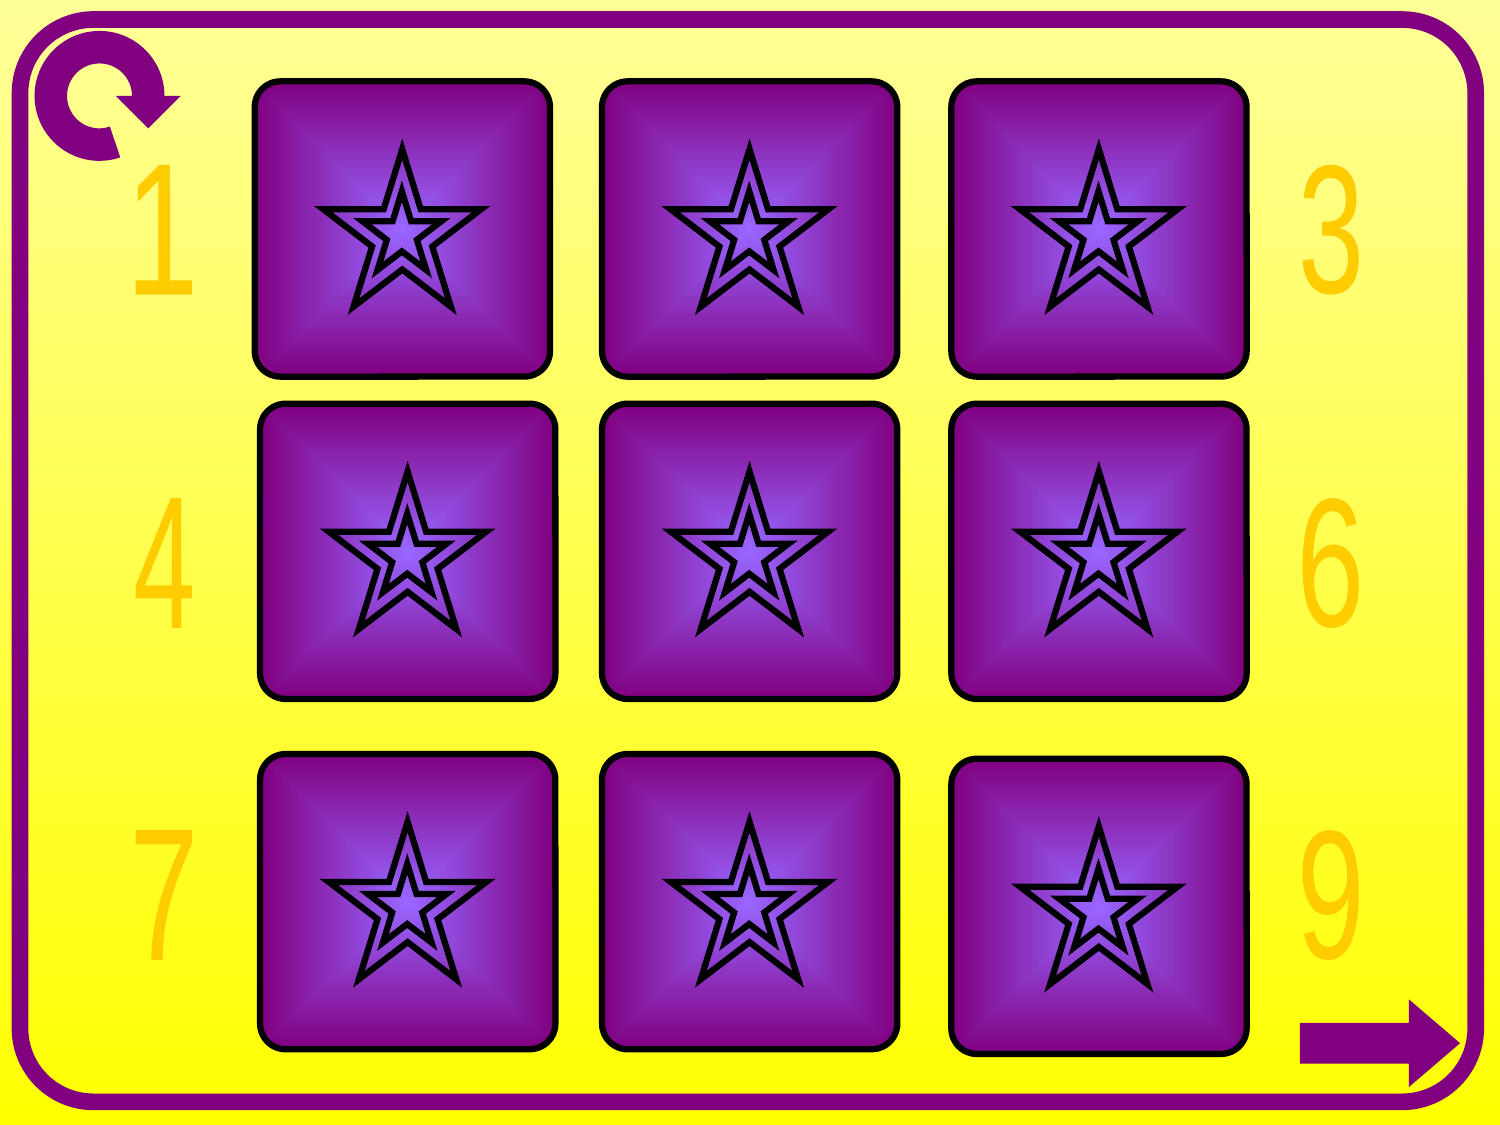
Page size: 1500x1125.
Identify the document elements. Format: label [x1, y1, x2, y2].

text_box [951, 81, 1247, 377]
text_box [951, 403, 1247, 700]
text_box [1299, 999, 1500, 1125]
text_box [601, 403, 898, 700]
text_box [951, 758, 1247, 1055]
text_box [184, 0, 1500, 998]
text_box [19, 19, 1476, 1102]
text_box [259, 753, 556, 1050]
text_box [601, 81, 898, 377]
text_box [259, 403, 556, 700]
text_box [601, 753, 898, 1050]
text_box [0, 169, 1294, 1125]
text_box [0, 0, 184, 162]
text_box [254, 81, 551, 377]
